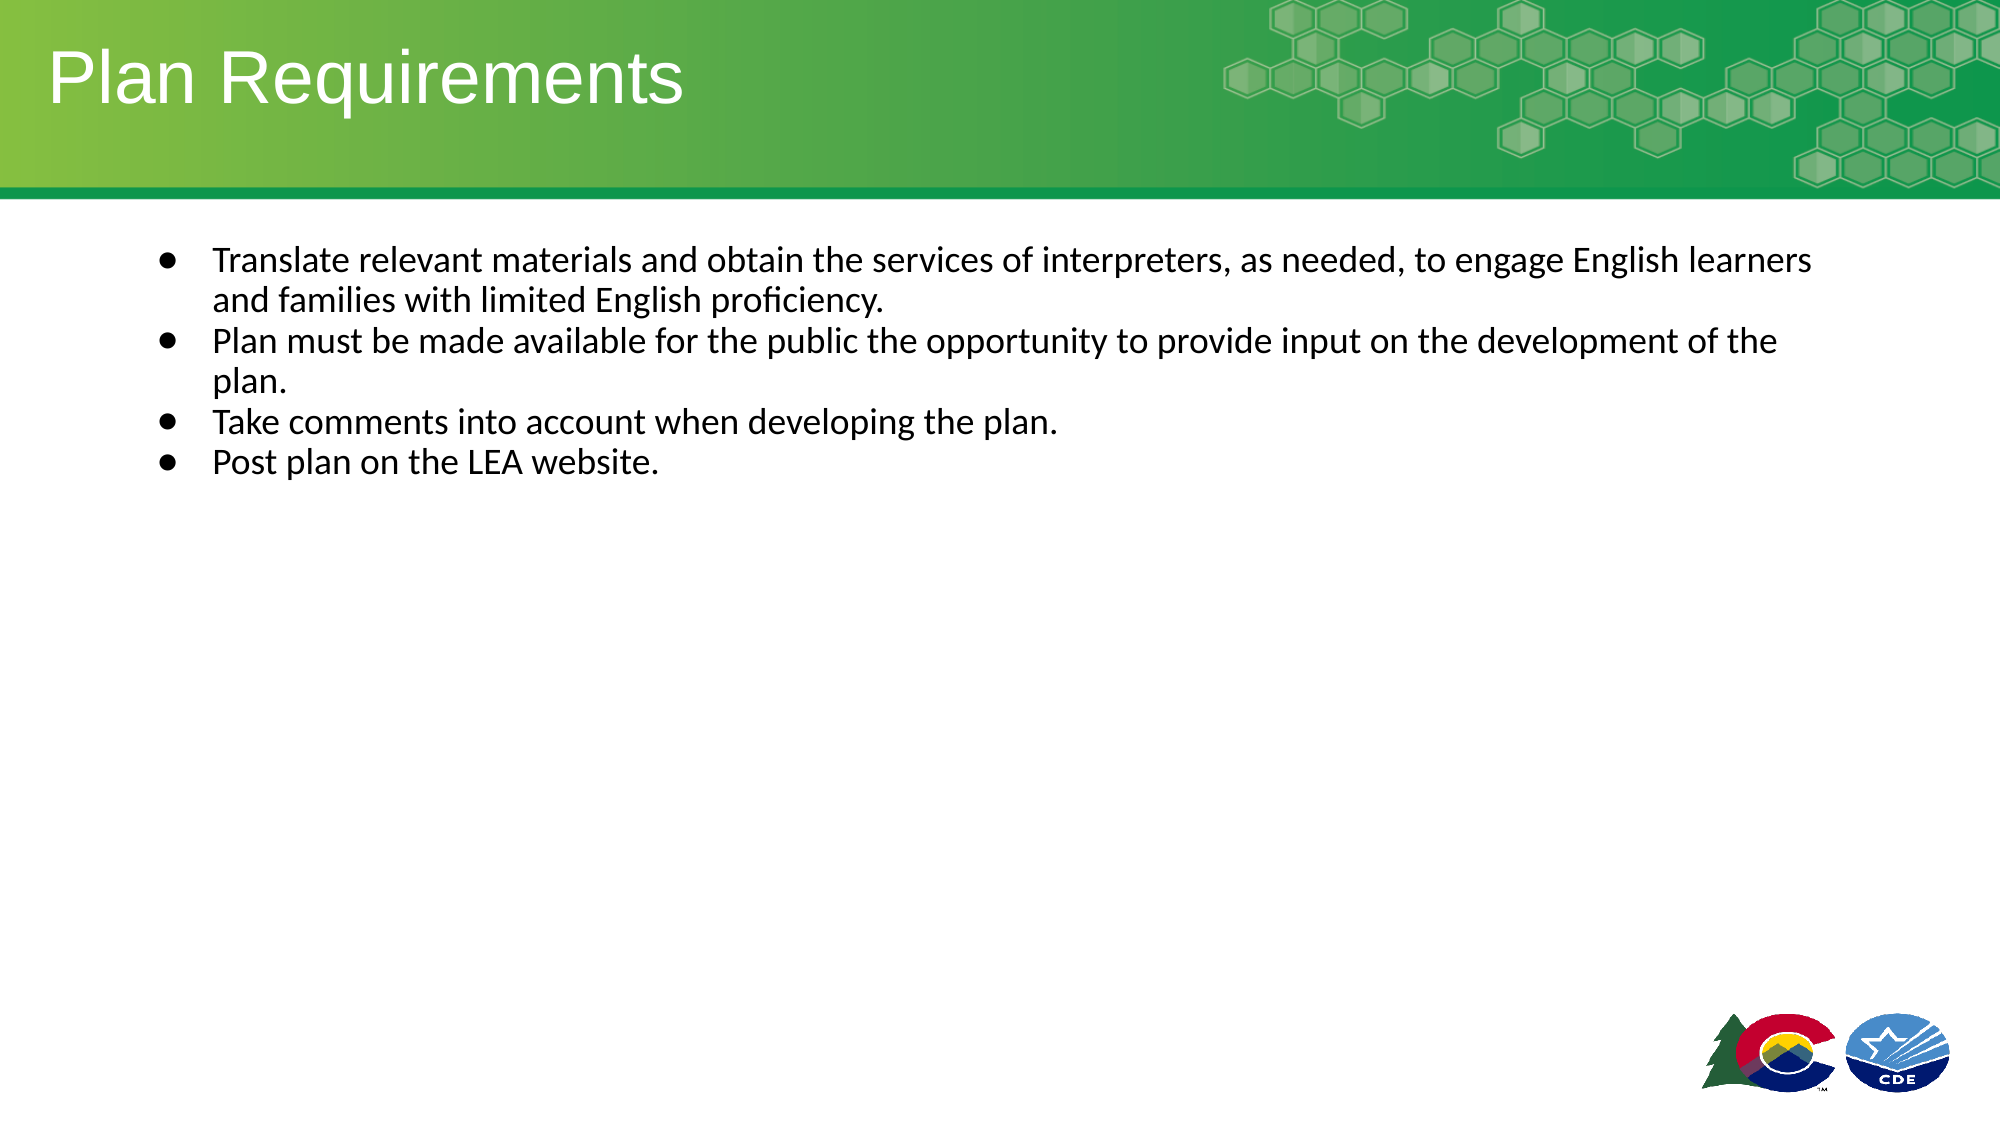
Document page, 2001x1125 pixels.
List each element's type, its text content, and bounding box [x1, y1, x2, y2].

picture [0, 0, 2000, 200]
list Translate relevant materials and obtain the services of interpreters, as needed, to engage English learners and families with limited English proficiency. Plan must be made available for the public the opportunity to provide input on the development of the plan. Take comments into account when developing the plan. Post plan on the LEA website. [137, 239, 1863, 1002]
title Plan Requirements [47, 38, 1773, 143]
picture [1700, 1012, 1950, 1093]
